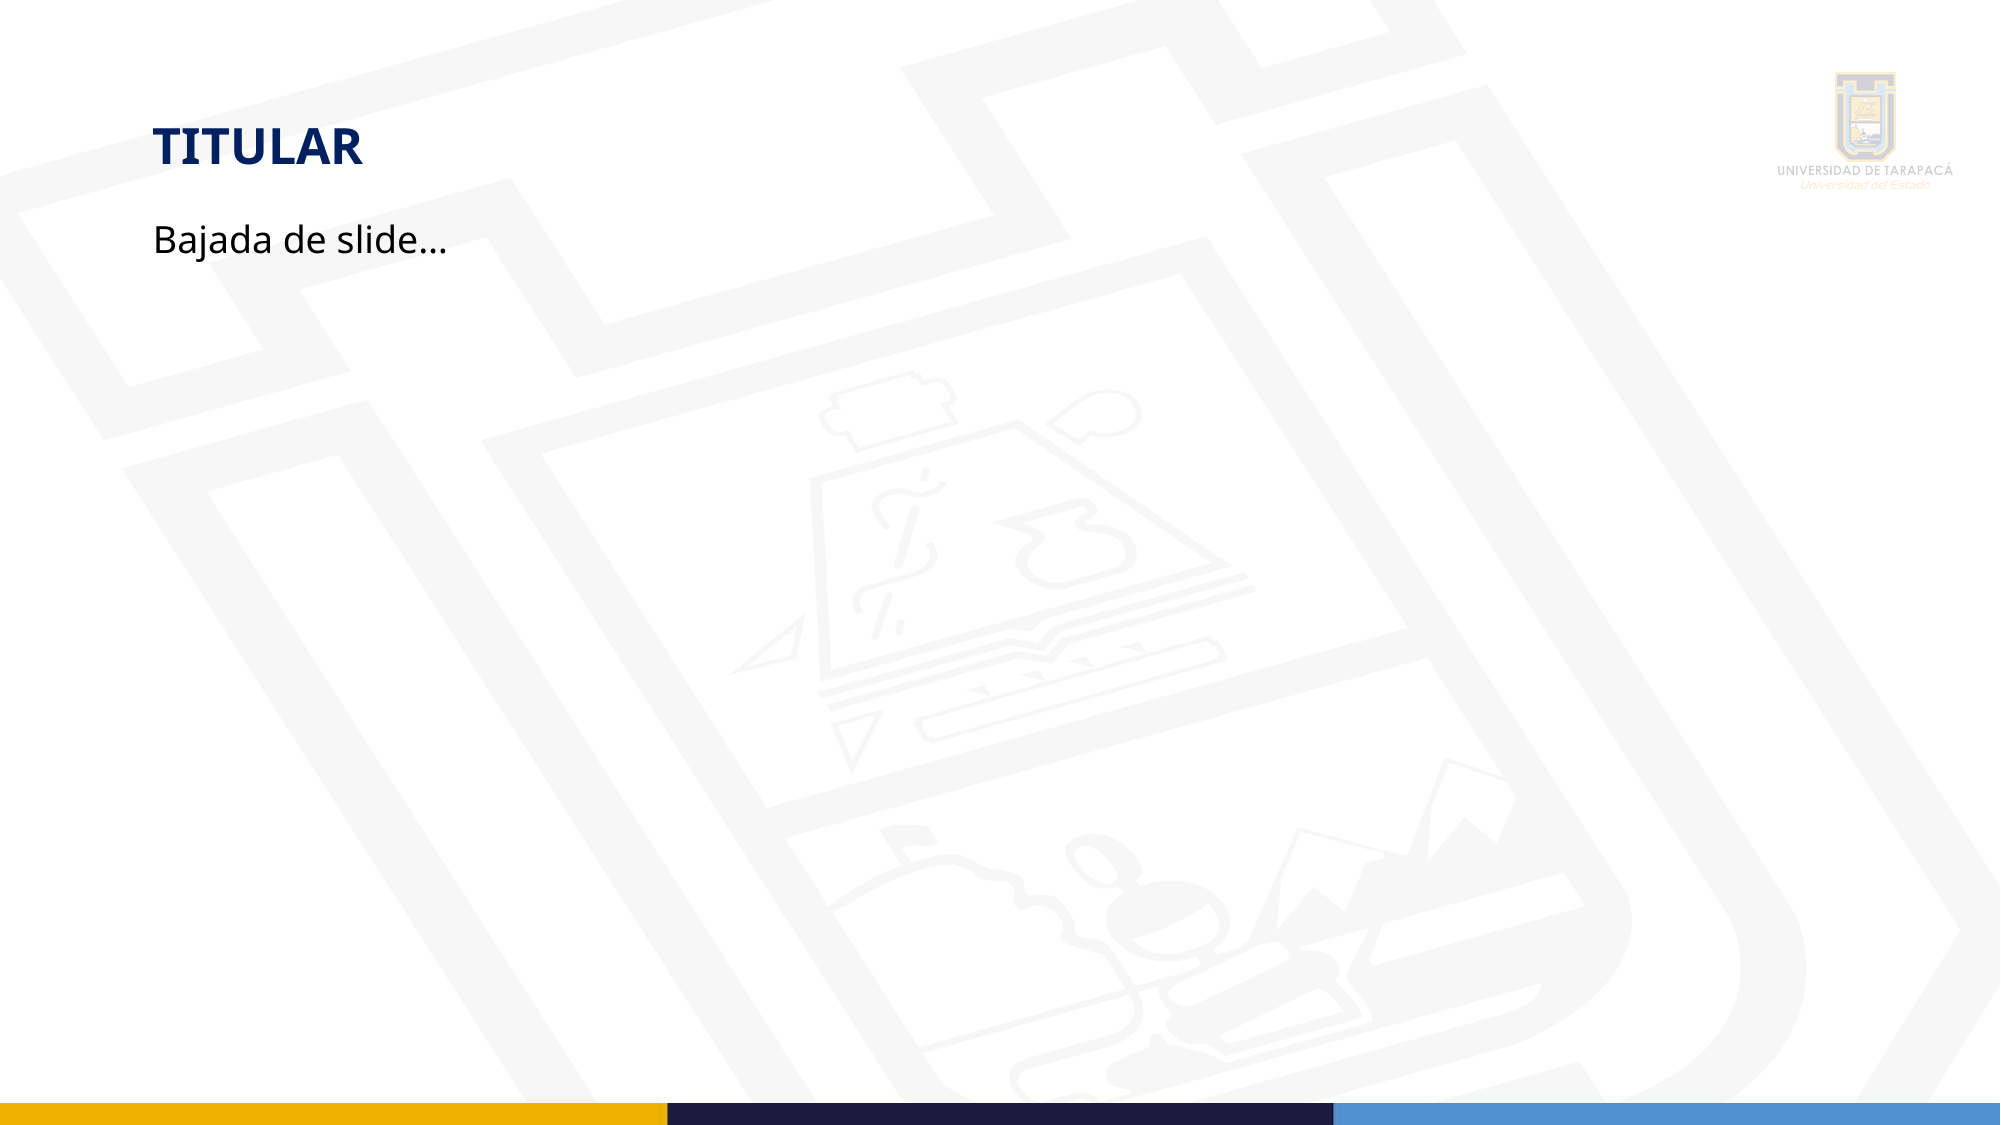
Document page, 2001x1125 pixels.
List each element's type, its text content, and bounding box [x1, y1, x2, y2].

list TITULAR [138, 106, 1290, 177]
picture [0, 0, 2001, 1125]
text_box Bajada de slide… [137, 208, 1915, 361]
